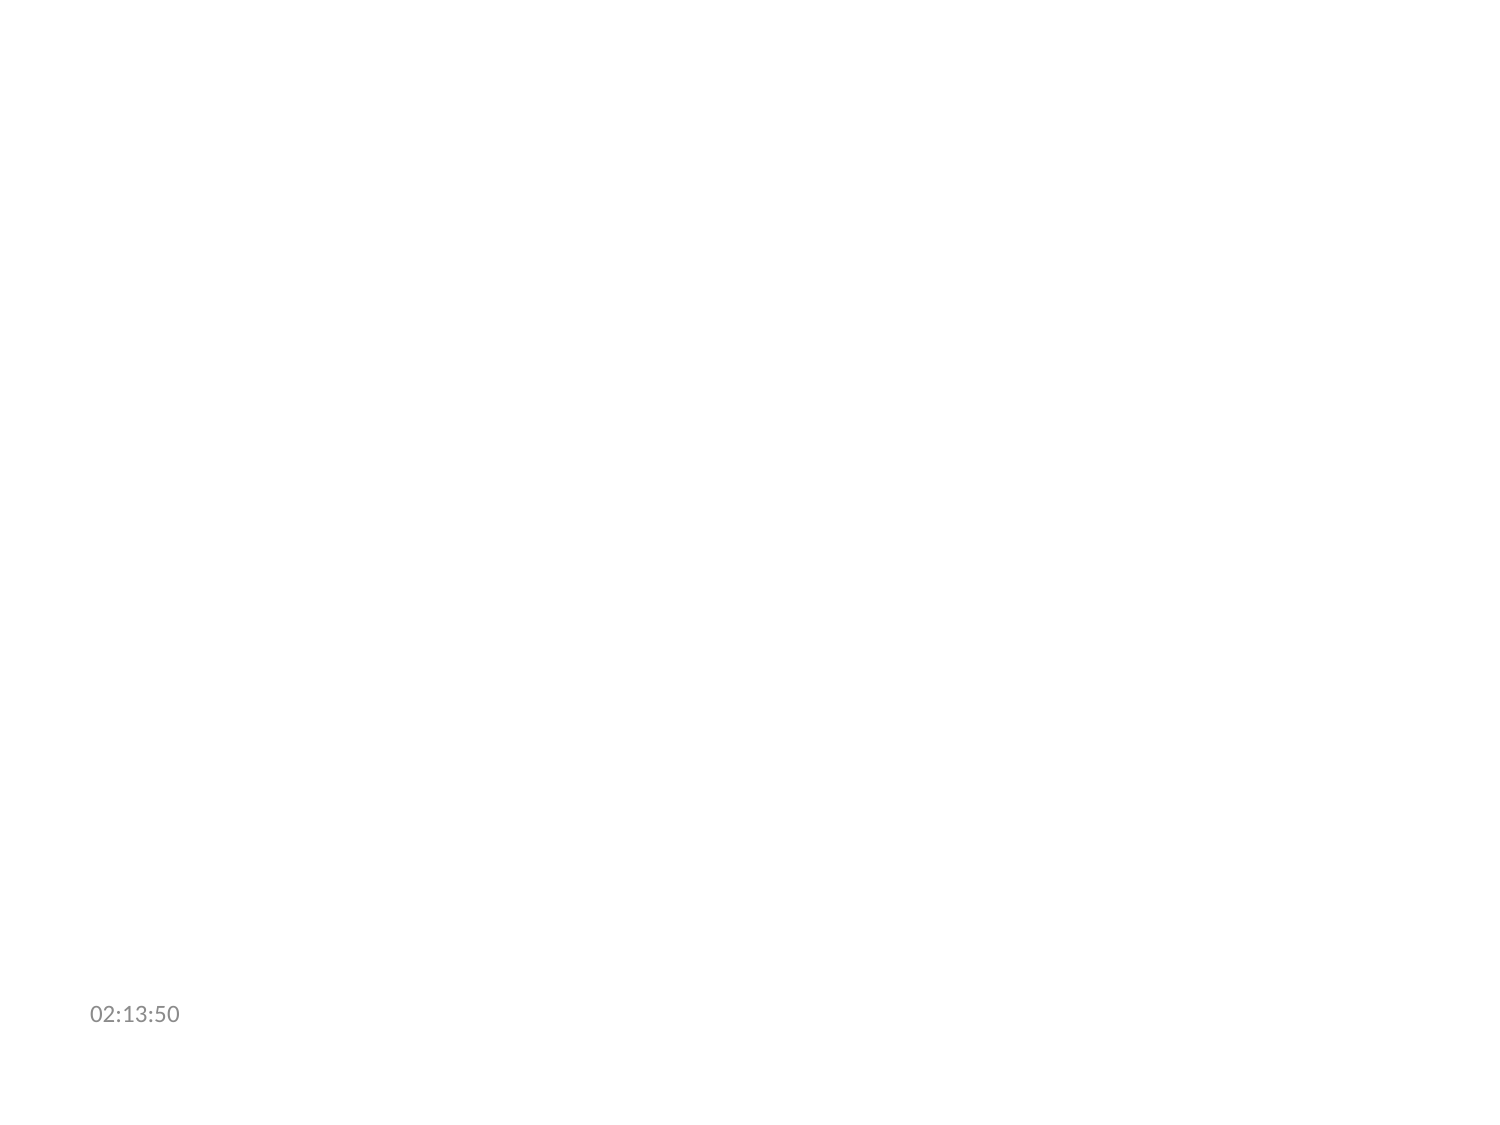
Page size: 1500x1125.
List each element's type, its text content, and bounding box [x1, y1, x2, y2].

text_box 15:35:09 [75, 982, 425, 1043]
